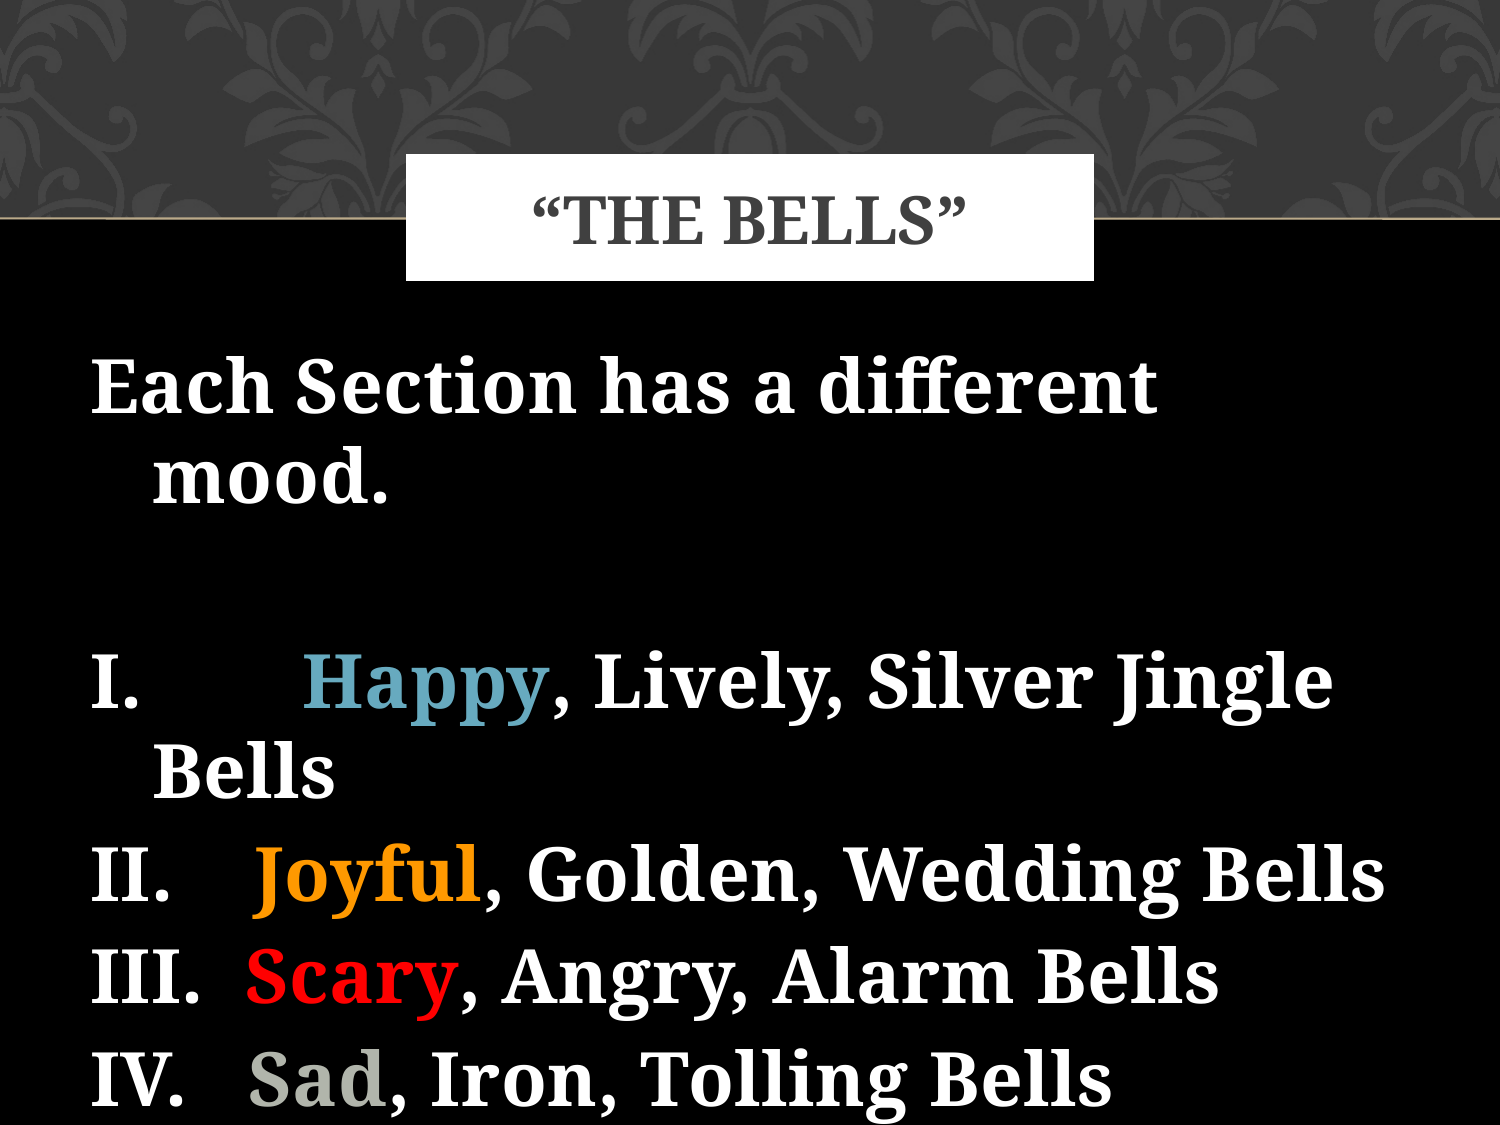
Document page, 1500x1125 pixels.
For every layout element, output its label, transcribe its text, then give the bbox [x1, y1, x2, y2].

list Each Section has a different mood. I. Happy, Lively, Silver Jingle Bells II. Joyful, Golden, Wedding Bells III. Scary, Angry, Alarm Bells IV. Sad, Iron, Tolling Bells [75, 331, 1425, 1007]
title “THE BELLS” [406, 154, 1094, 281]
